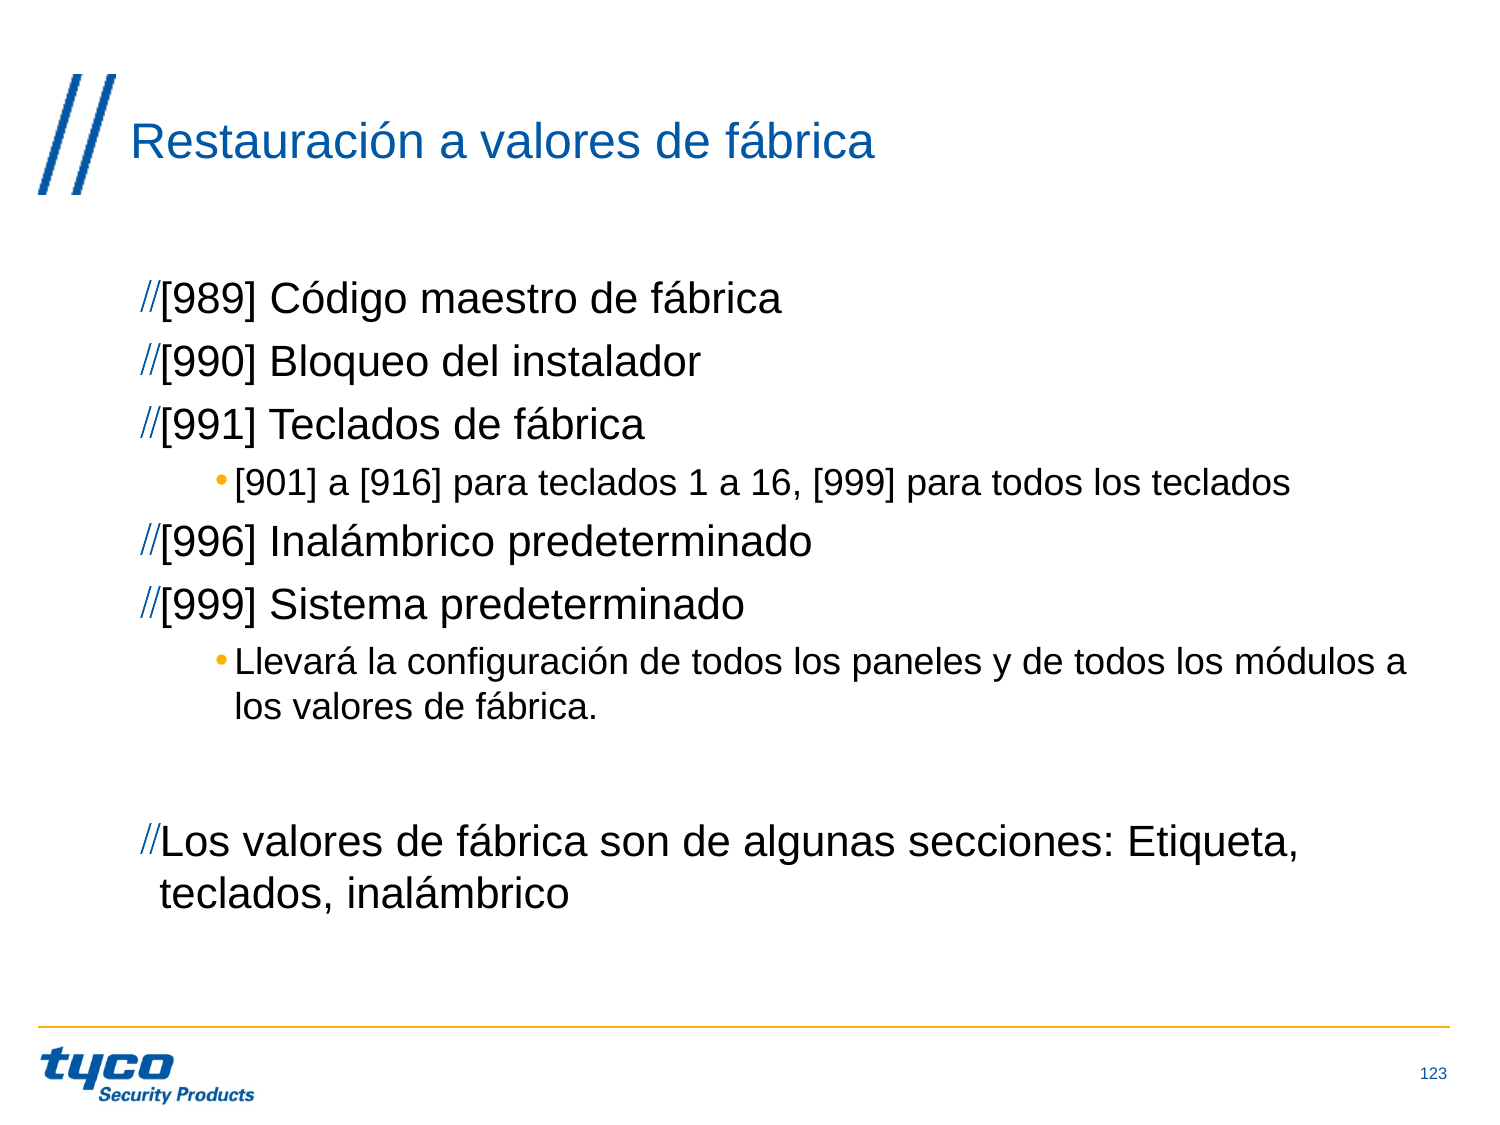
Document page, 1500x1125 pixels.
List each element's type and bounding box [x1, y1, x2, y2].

picture [140, 406, 171, 438]
picture [140, 523, 171, 555]
text_box [97, 1061, 228, 1091]
picture [34, 1040, 260, 1107]
picture [140, 280, 171, 312]
picture [140, 343, 171, 375]
slide_number [1387, 1042, 1463, 1103]
title [115, 44, 1426, 233]
list [124, 262, 1426, 976]
picture [140, 823, 171, 854]
picture [37, 74, 115, 195]
picture [140, 586, 171, 618]
